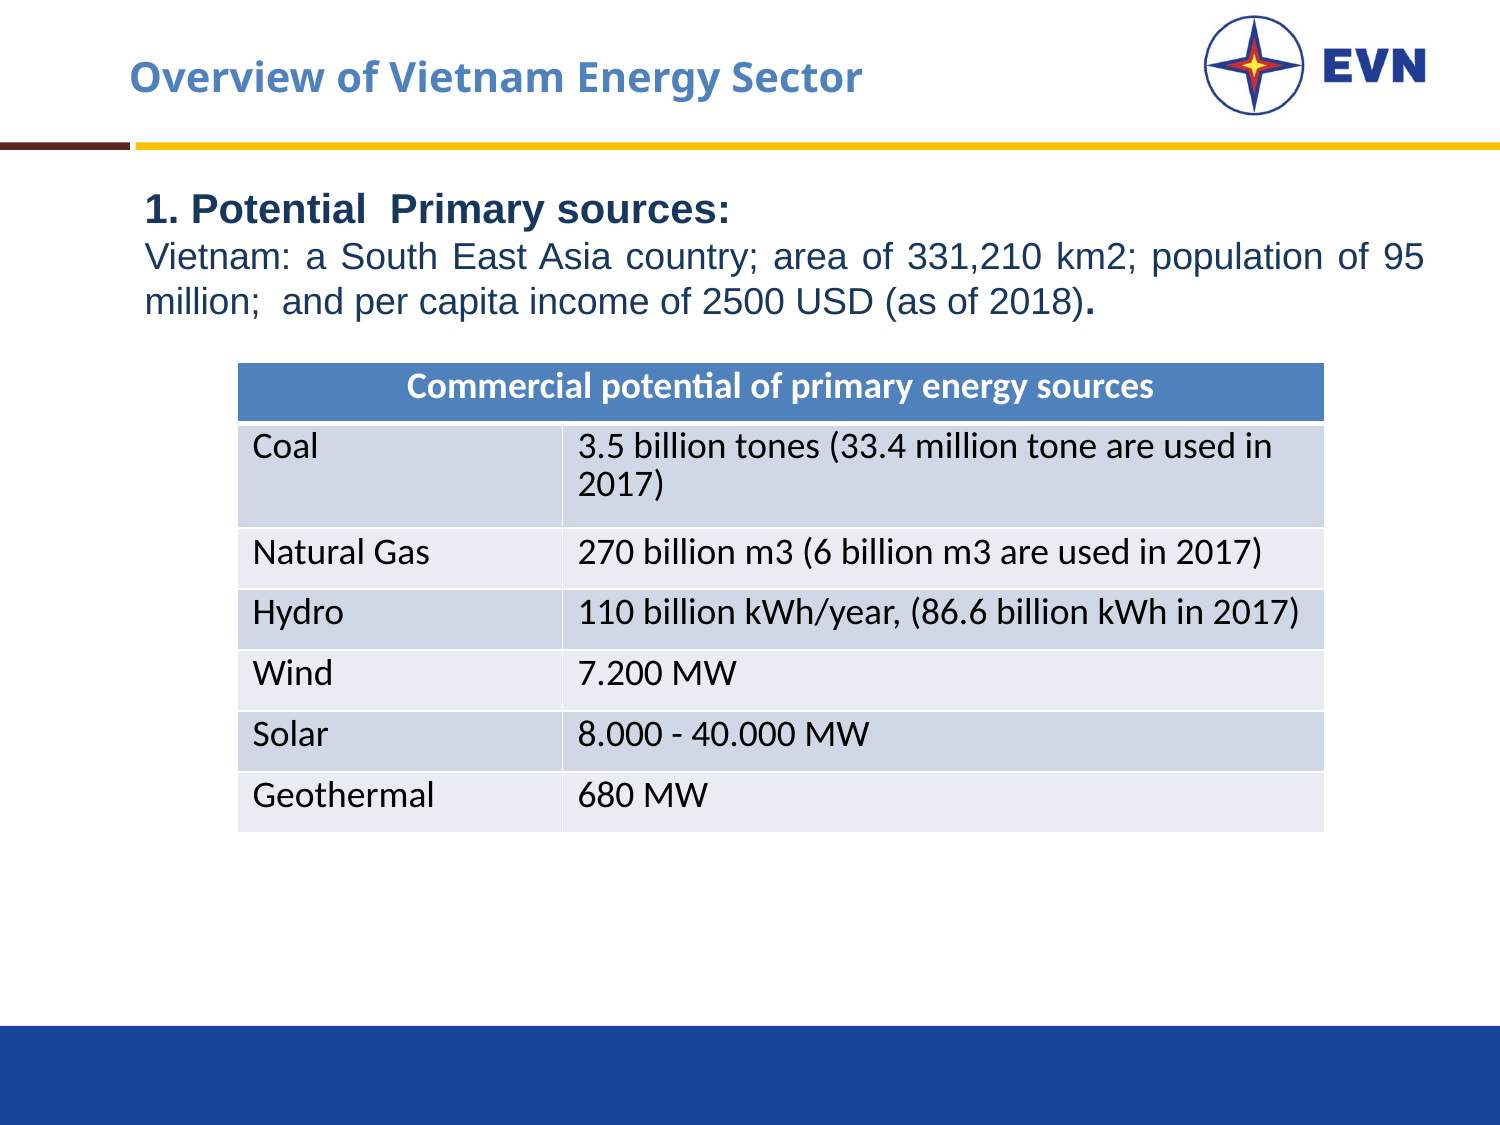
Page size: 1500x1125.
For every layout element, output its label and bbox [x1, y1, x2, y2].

text_box [0, 150, 1500, 1125]
text_box [0, 142, 1500, 150]
text_box [0, 0, 1500, 142]
